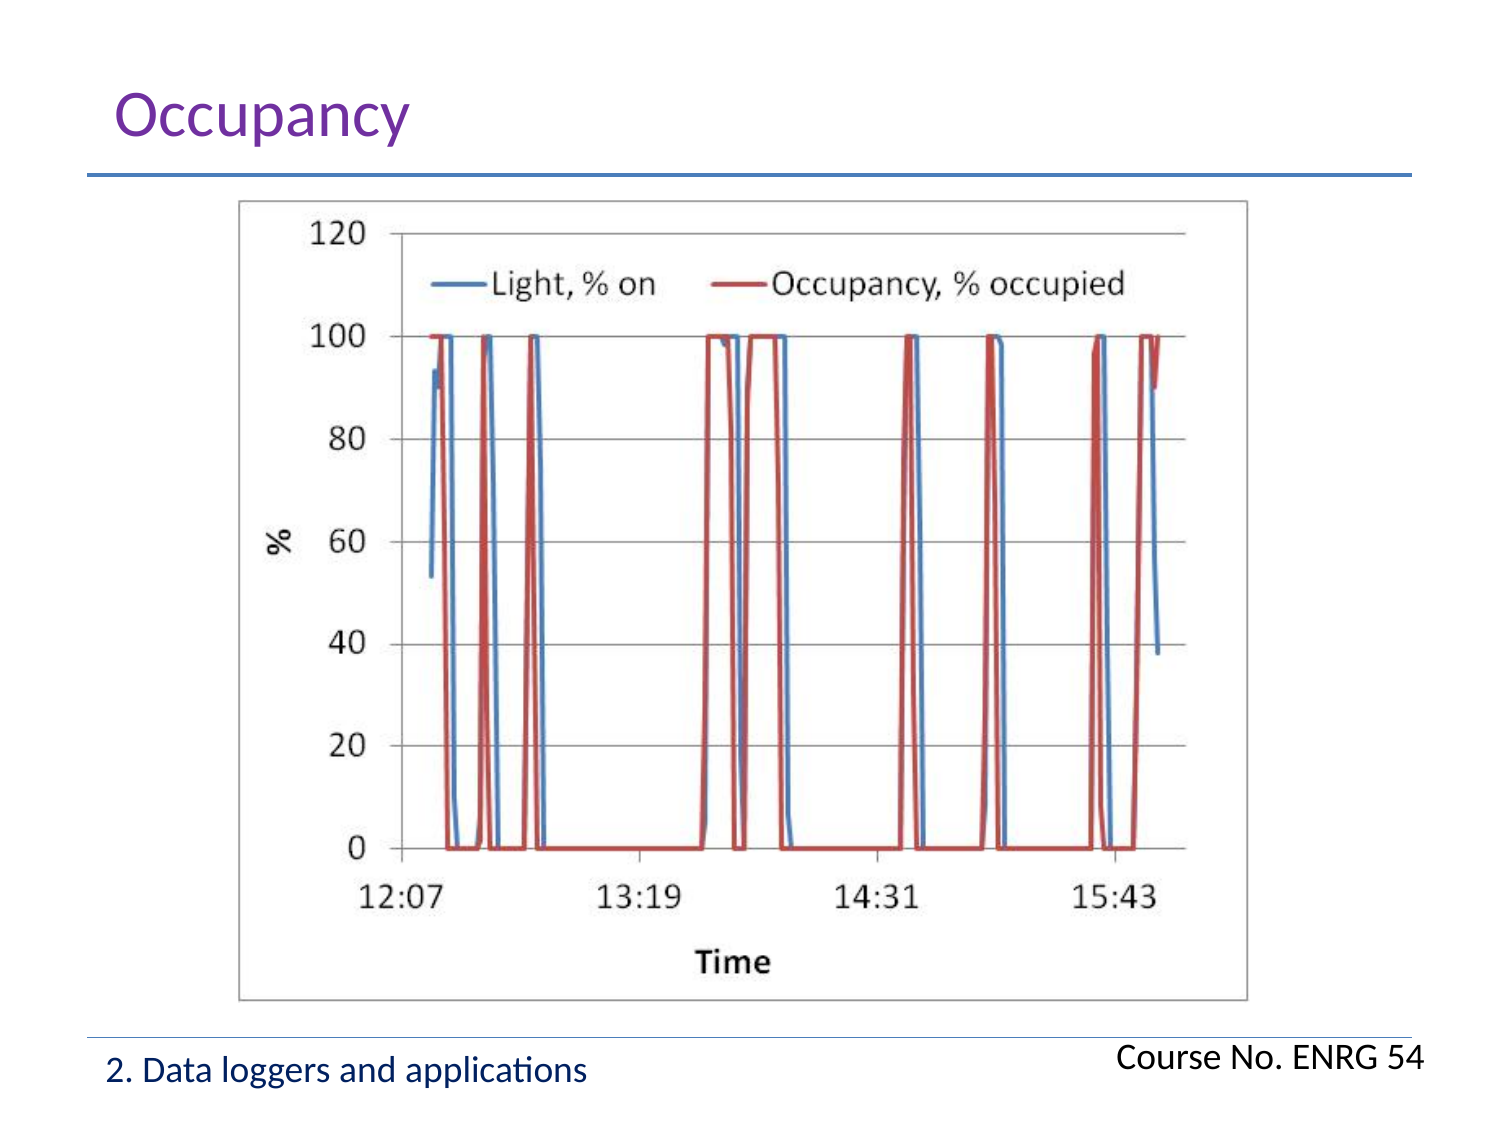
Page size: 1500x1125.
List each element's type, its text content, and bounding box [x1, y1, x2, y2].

text_box 2. Data loggers and applications [90, 1046, 604, 1098]
text_box Course No. ENRG 54 [1101, 1024, 1441, 1085]
picture [237, 199, 1251, 1003]
text_box Occupancy [99, 62, 838, 158]
